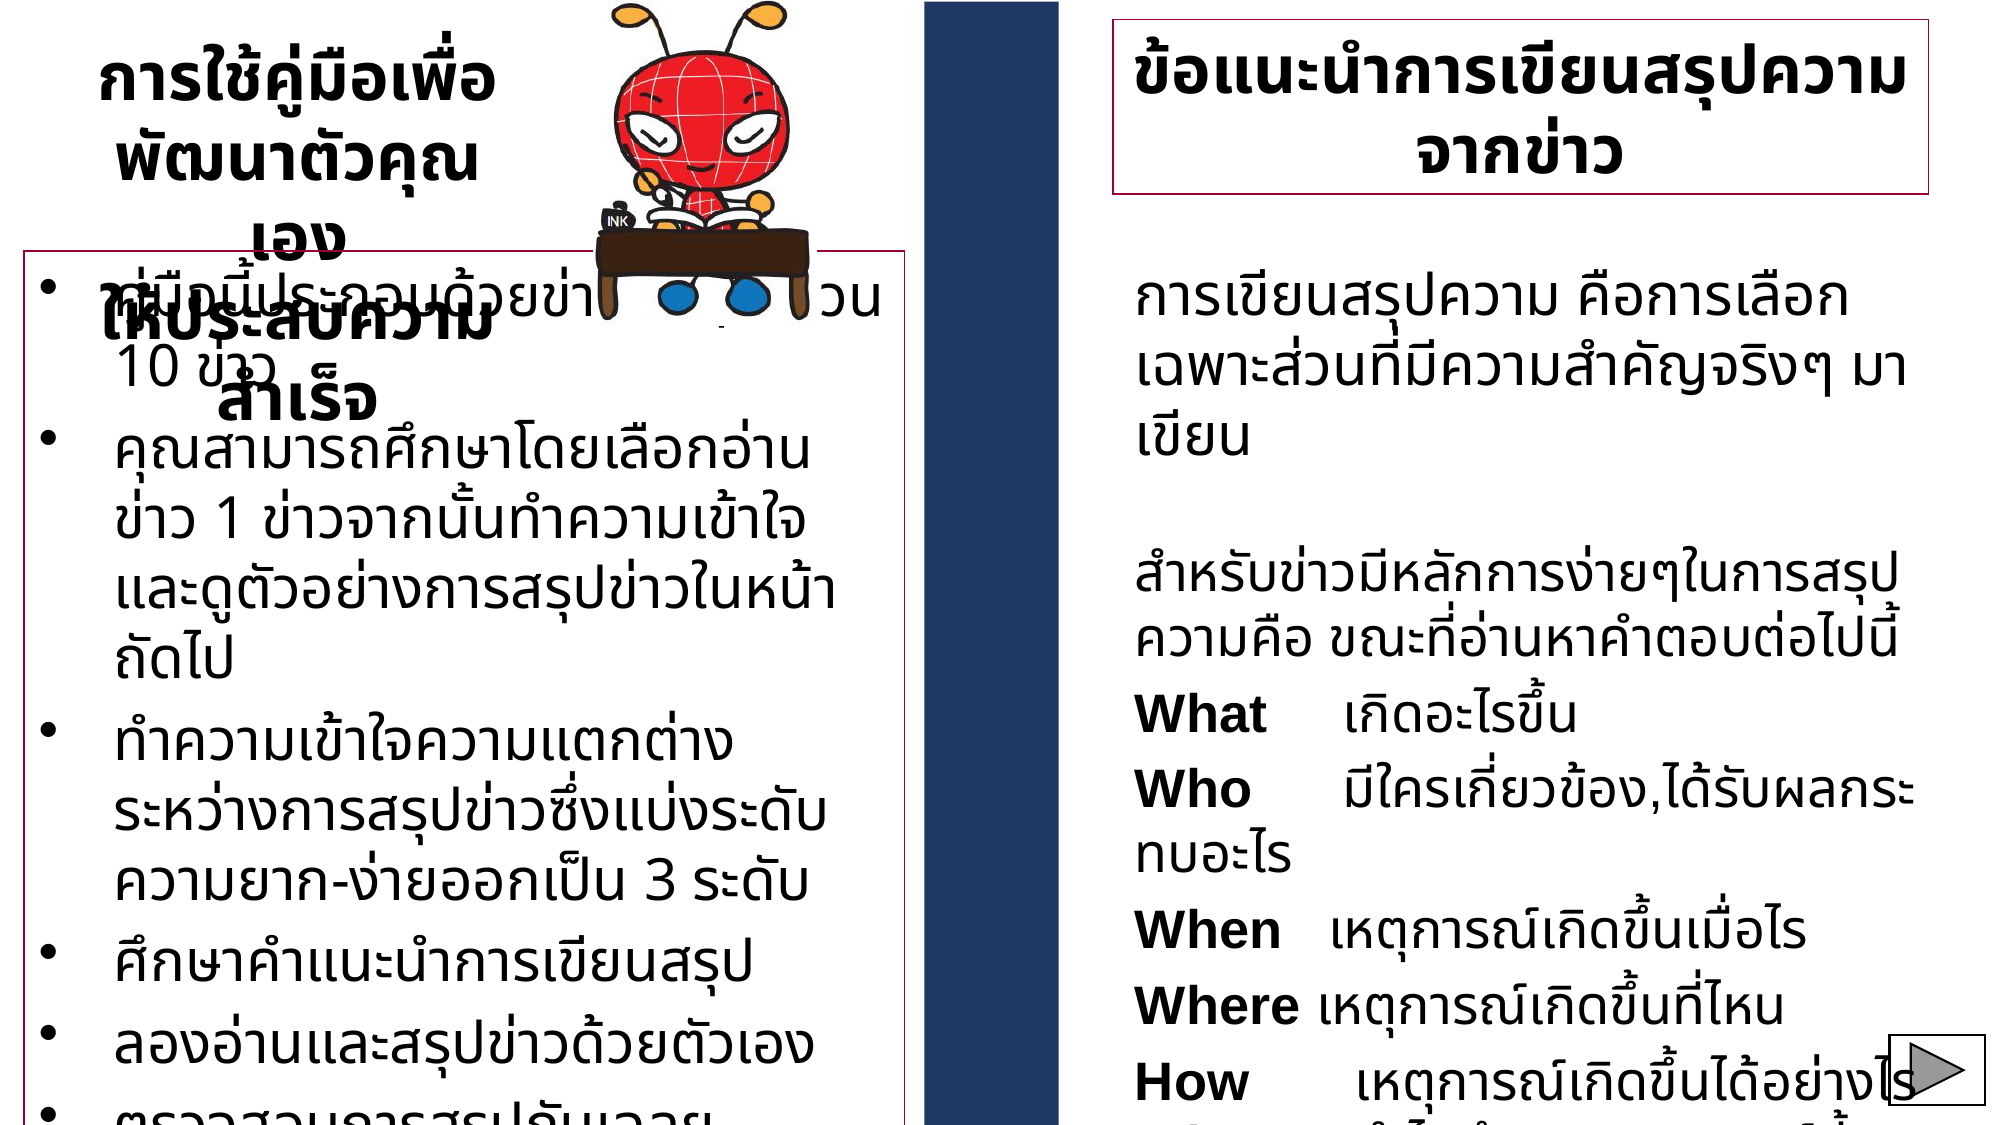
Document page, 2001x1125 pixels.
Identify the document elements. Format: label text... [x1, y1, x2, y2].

picture [593, 0, 817, 326]
text_box ข้อแนะนำการเขียนสรุปความจากข่าว [1113, 19, 1929, 195]
text_box [1938, 1034, 1986, 1106]
text_box การใช้คู่มือเพื่อพัฒนาตัวคุณเอง ให้ประสบความสำเร็จ [66, 25, 530, 251]
text_box [923, 1, 1060, 1125]
text_box การเขียนสรุปความ คือการเลือกเฉพาะส่วนที่มีความสำคัญจริงๆ มาเขียน สำหรับข่าวมีหลักการง่ายๆในการสรุปความคือ ขณะที่อ่านหาคำตอบต่อไปนี้ What เกิดอะไรขึ้น Who มีใครเกี่ยวข้อง,ได้รับผลกระทบอะไร When เหตุการณ์เกิดขึ้นเมื่อไร Where เหตุการณ์เกิดขึ้นที่ไหน How เหตุการณ์เกิดขึ้นได้อย่างไร Why ทำไมถึงเกิดเหตุการณ์นี้ [1118, 248, 1938, 1125]
text_box คู่มือนี้ประกอบด้วยข่าวสั้นๆจำนวน 10 ข่าว คุณสามารถศึกษาโดยเลือกอ่านข่าว 1 ข่าวจากนั้นทำความเข้าใจและดูตัวอย่างการสรุปข่าวในหน้าถัดไป ทำความเข้าใจความแตกต่างระหว่างการสรุปข่าวซึ่งแบ่งระดับความยาก-ง่ายออกเป็น 3 ระดับ ศึกษาคำแนะนำการเขียนสรุป ลองอ่านและสรุปข่าวด้วยตัวเอง ตรวจสอบการสรุปกับเฉลย [24, 251, 905, 1125]
